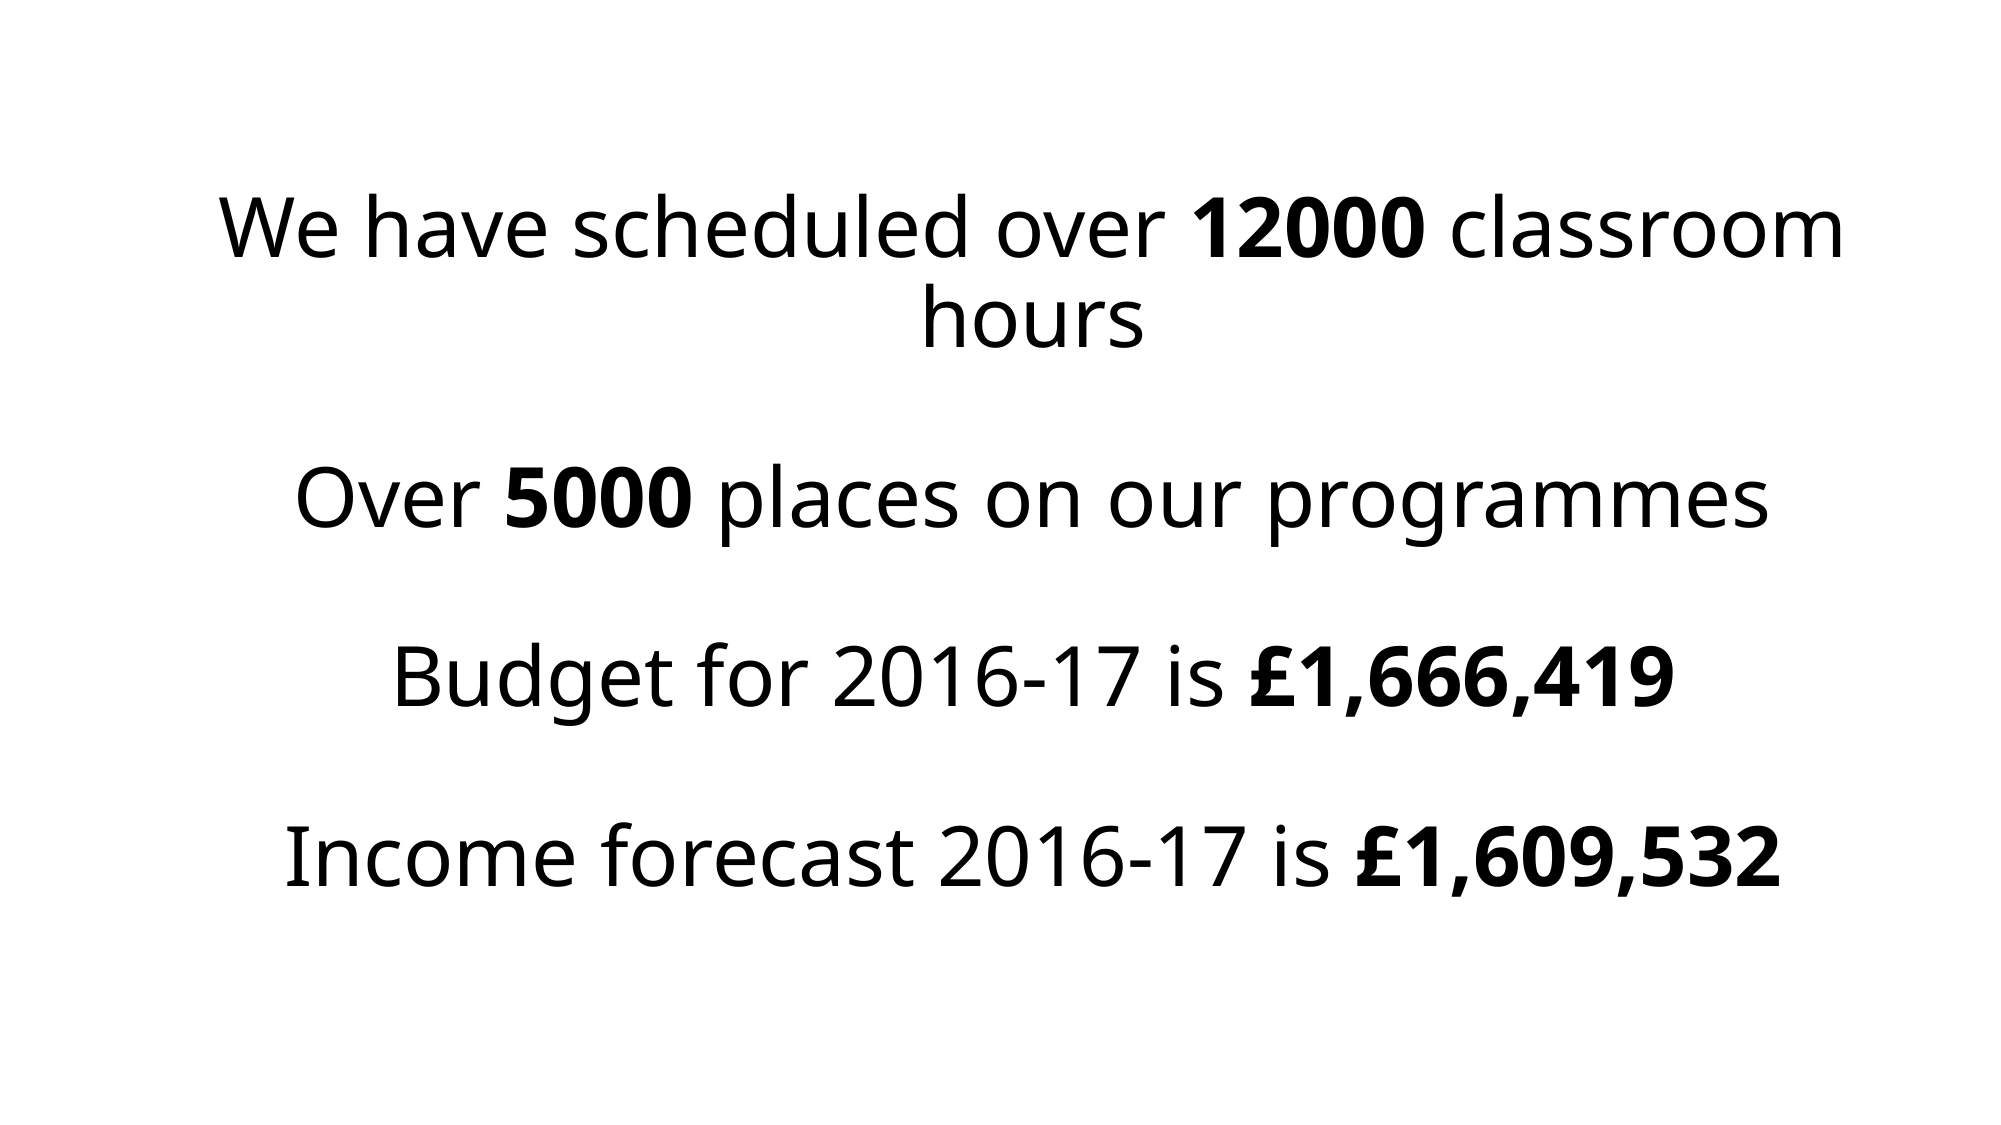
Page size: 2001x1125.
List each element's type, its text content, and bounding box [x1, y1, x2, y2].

title We have scheduled over 12000 classroom hours Over 5000 places on our programmes Budget for 2016-17 is £1,666,419 Income forecast 2016-17 is £1,609,532 [122, 135, 1944, 956]
